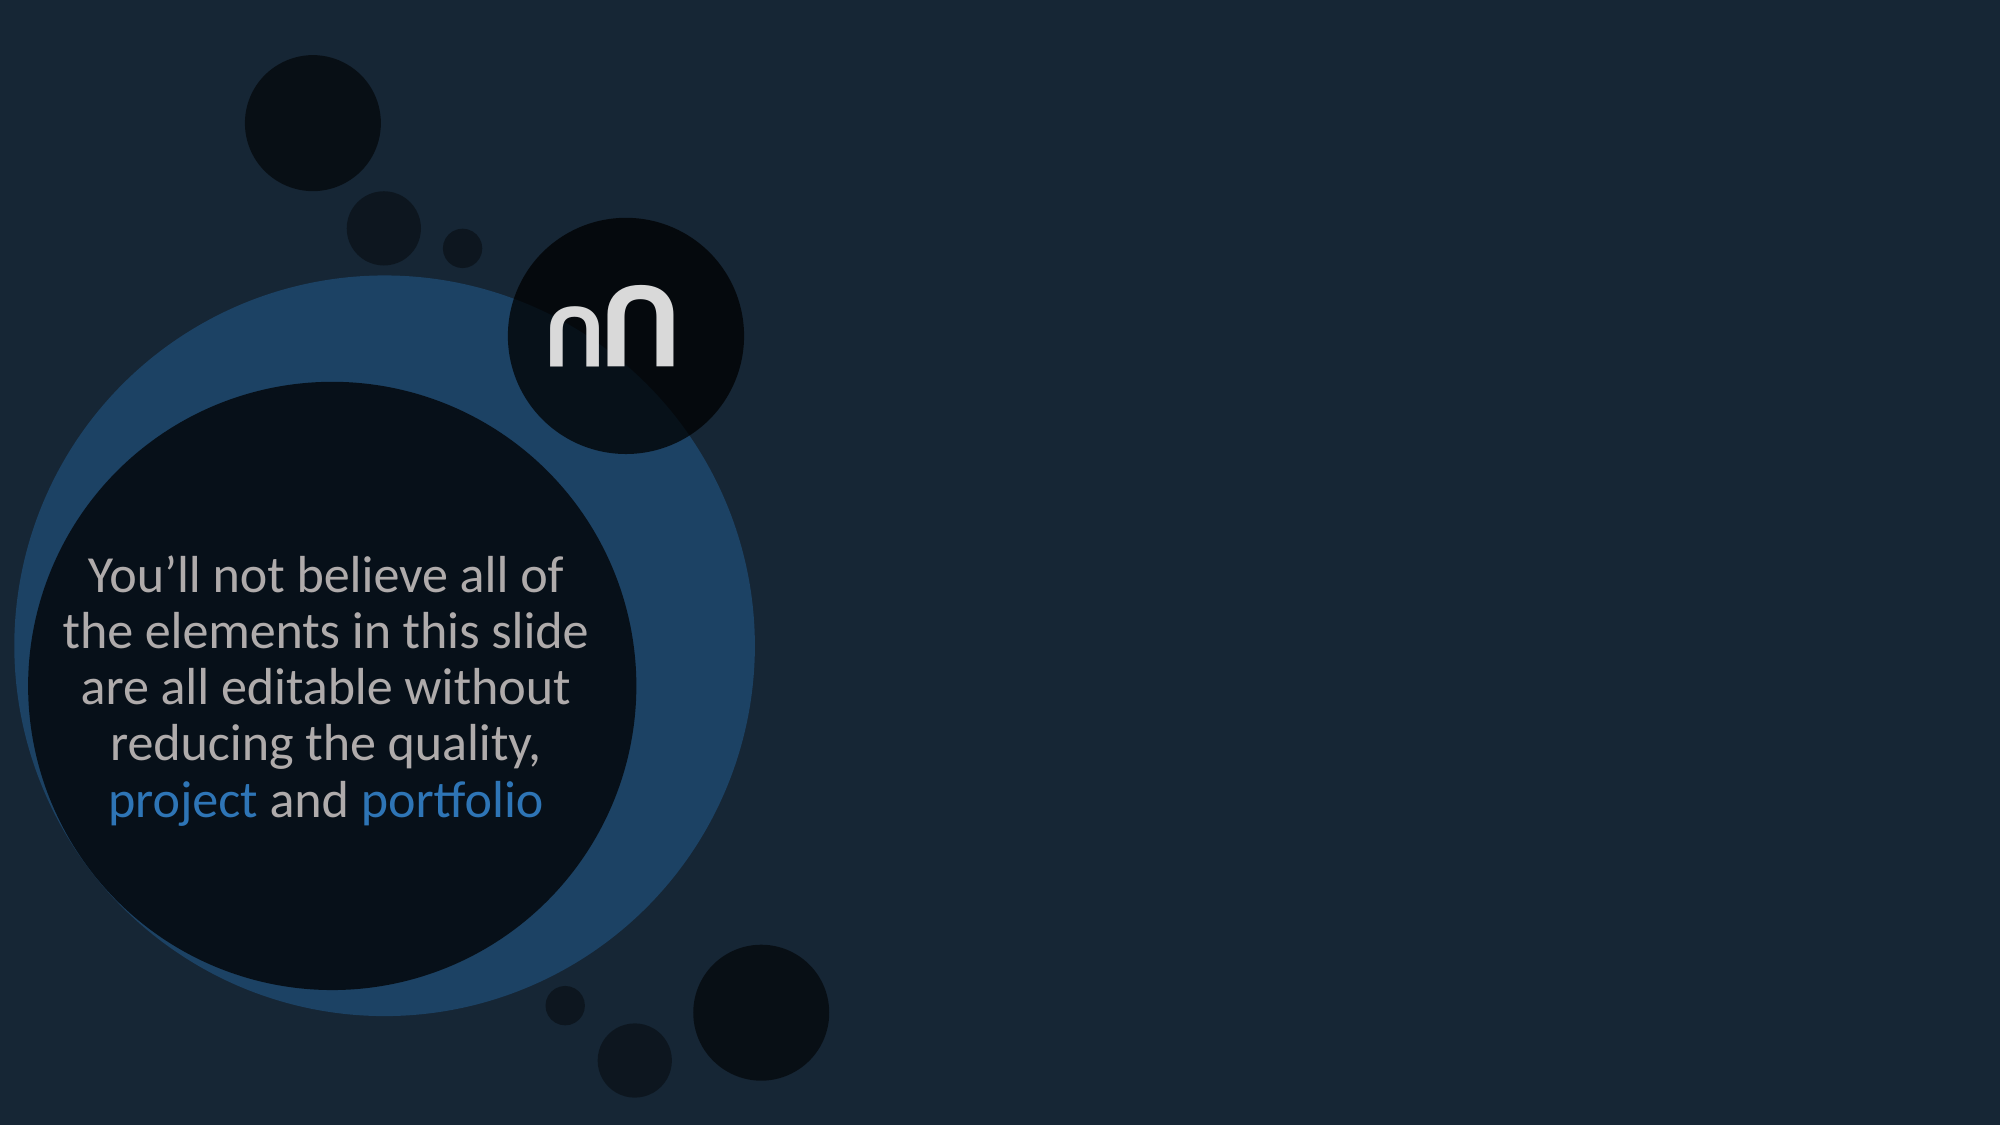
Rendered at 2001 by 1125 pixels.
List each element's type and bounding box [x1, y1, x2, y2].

text_box [0, 0, 2000, 1125]
text_box [582, 254, 699, 406]
